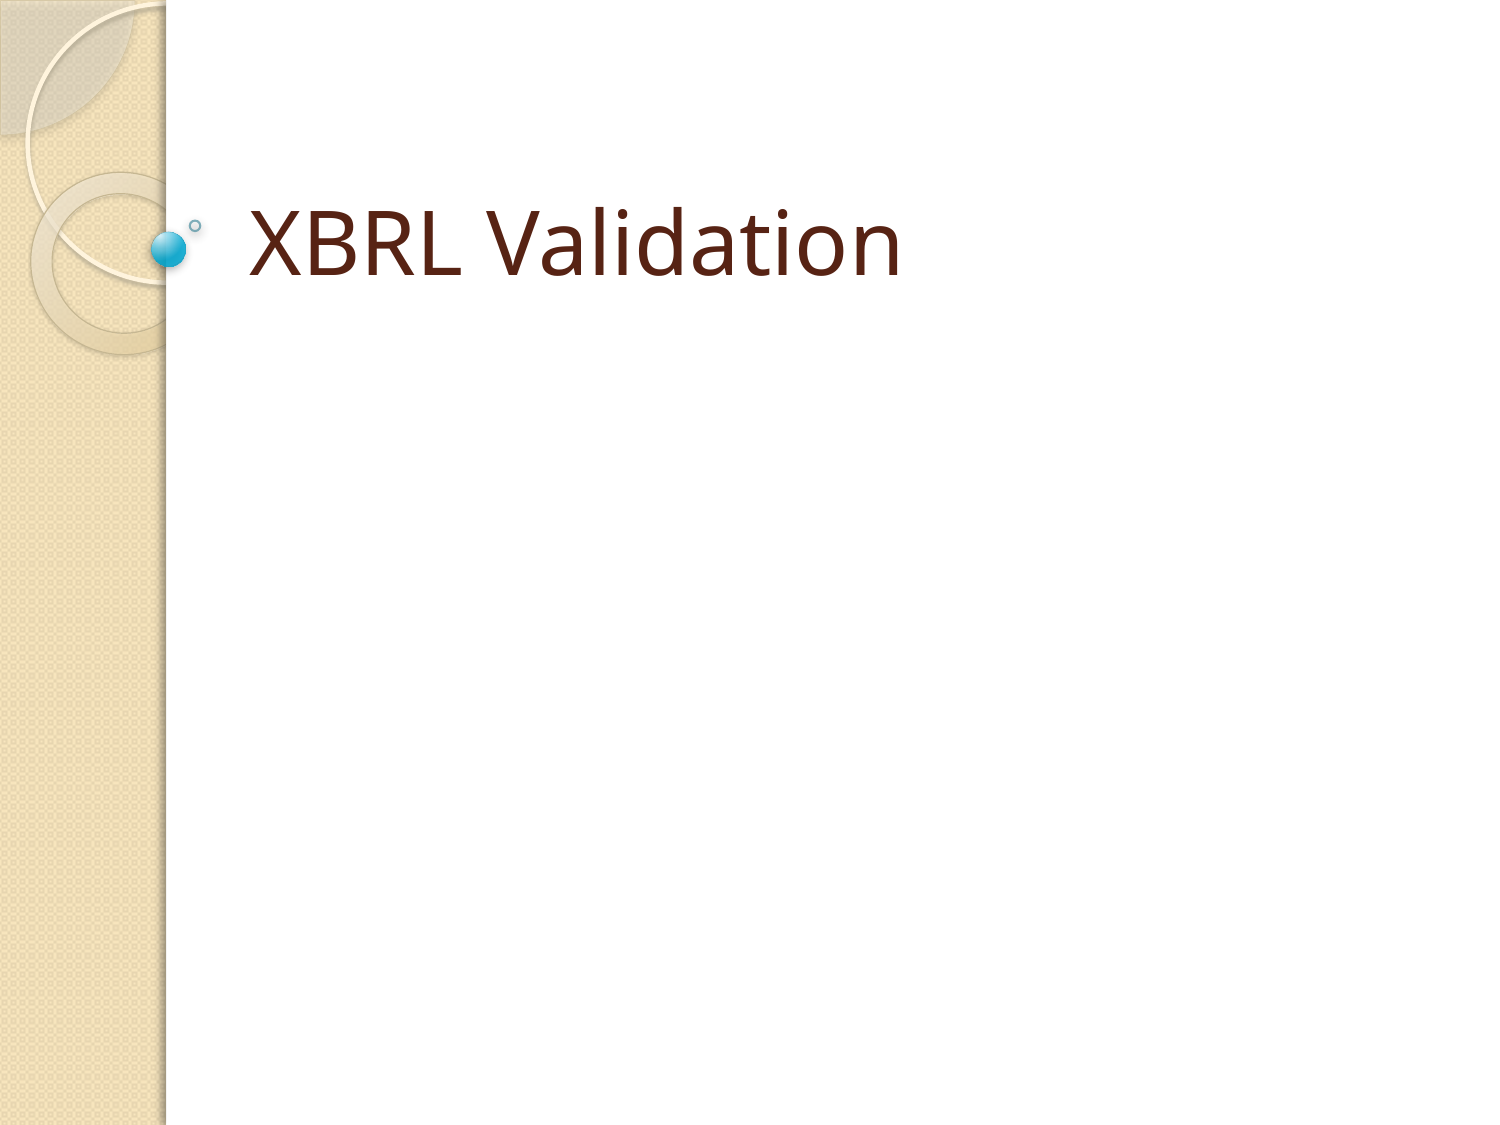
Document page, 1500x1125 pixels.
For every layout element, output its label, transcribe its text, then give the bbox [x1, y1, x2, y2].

title XBRL Validation [234, 59, 1450, 301]
